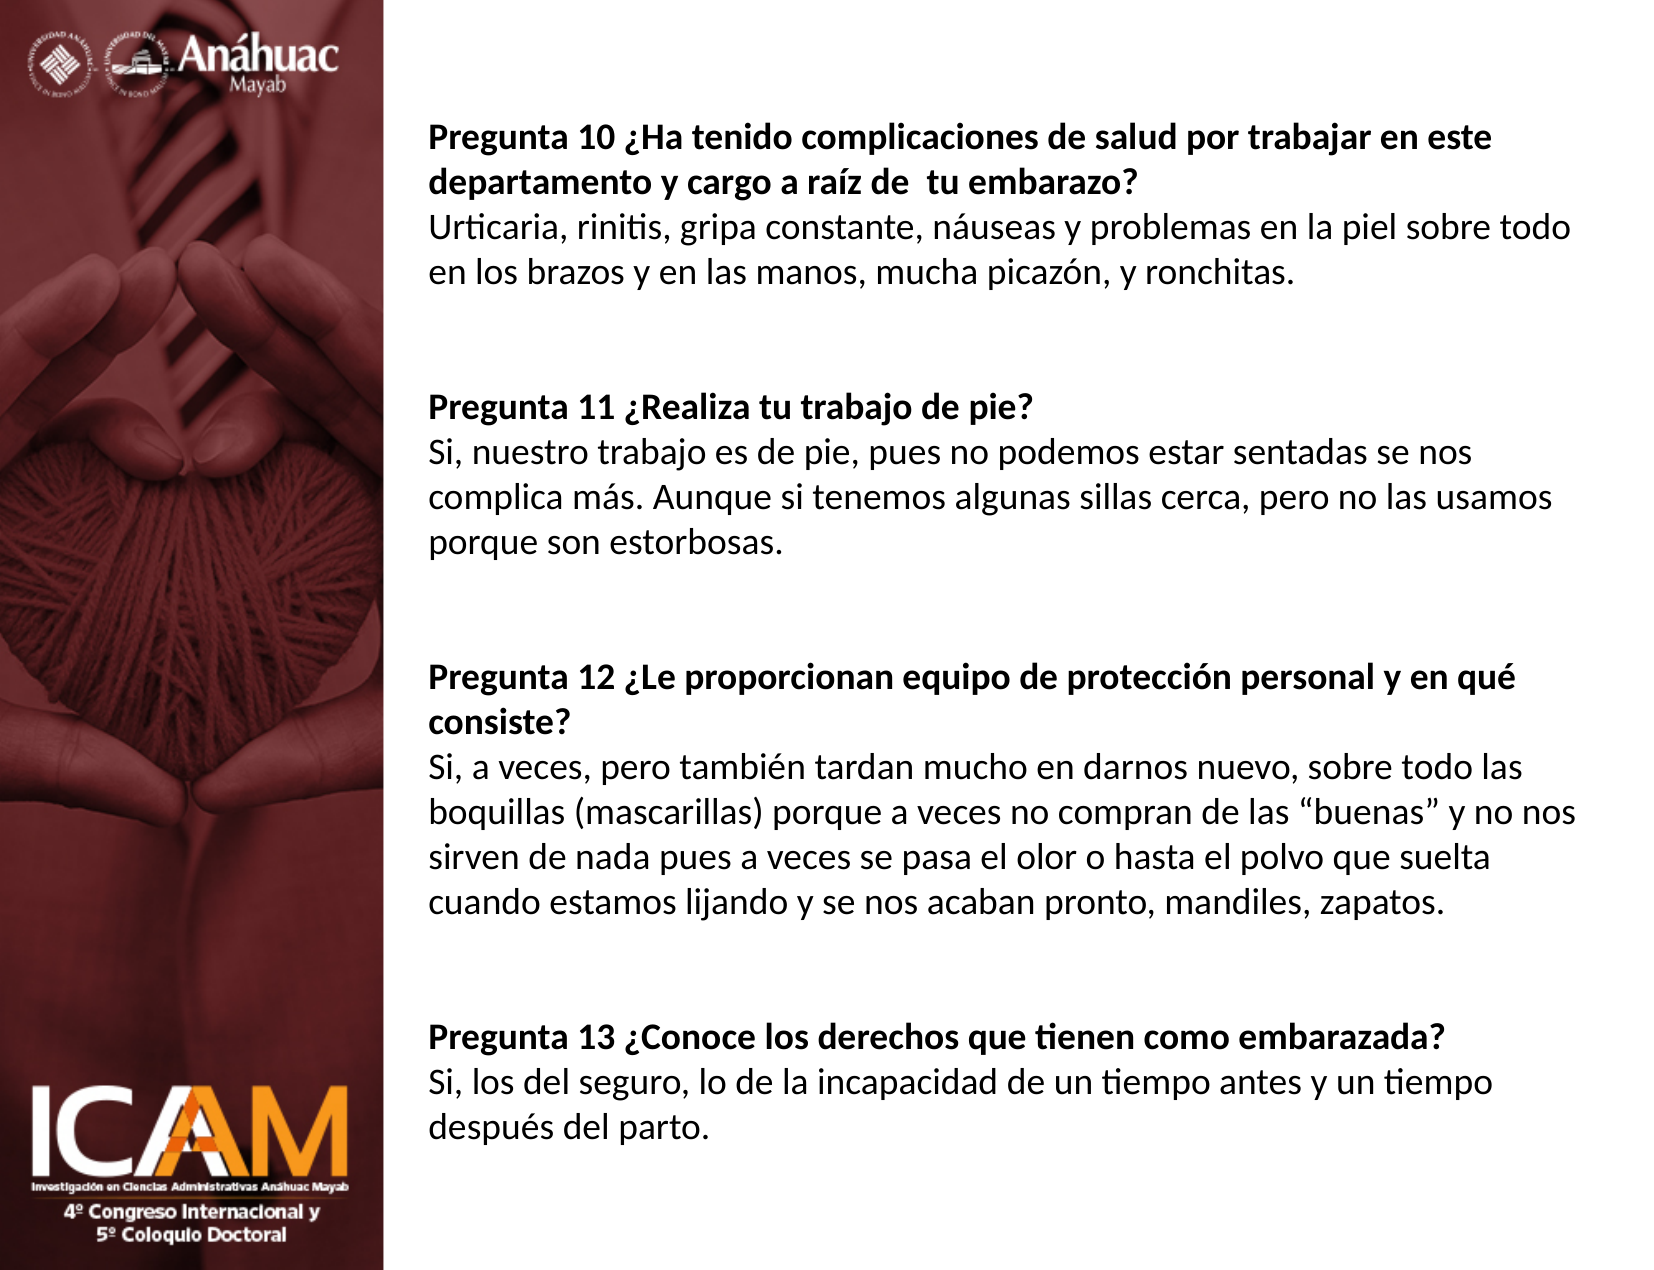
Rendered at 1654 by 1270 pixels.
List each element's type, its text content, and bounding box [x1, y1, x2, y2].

text_box Pregunta 10 ¿Ha tenido complicaciones de salud por trabajar en este departamento y cargo a raíz de tu embarazo? Urticaria, rinitis, gripa constante, náuseas y problemas en la piel sobre todo en los brazos y en las manos, mucha picazón, y ronchitas. Pregunta 11 ¿Realiza tu trabajo de pie? Si, nuestro trabajo es de pie, pues no podemos estar sentadas se nos complica más. Aunque si tenemos algunas sillas cerca, pero no las usamos porque son estorbosas. Pregunta 12 ¿Le proporcionan equipo de protección personal y en qué consiste? Si, a veces, pero también tardan mucho en darnos nuevo, sobre todo las boquillas (mascarillas) porque a veces no compran de las “buenas” y no nos sirven de nada pues a veces se pasa el olor o hasta el polvo que suelta cuando estamos lijando y se nos acaban pronto, mandiles, zapatos. Pregunta 13 ¿Conoce los derechos que tienen como embarazada? Si, los del seguro, lo de la incapacidad de un tiempo antes y un tiempo después del parto. [413, 104, 1607, 1155]
picture [0, 0, 1654, 1270]
